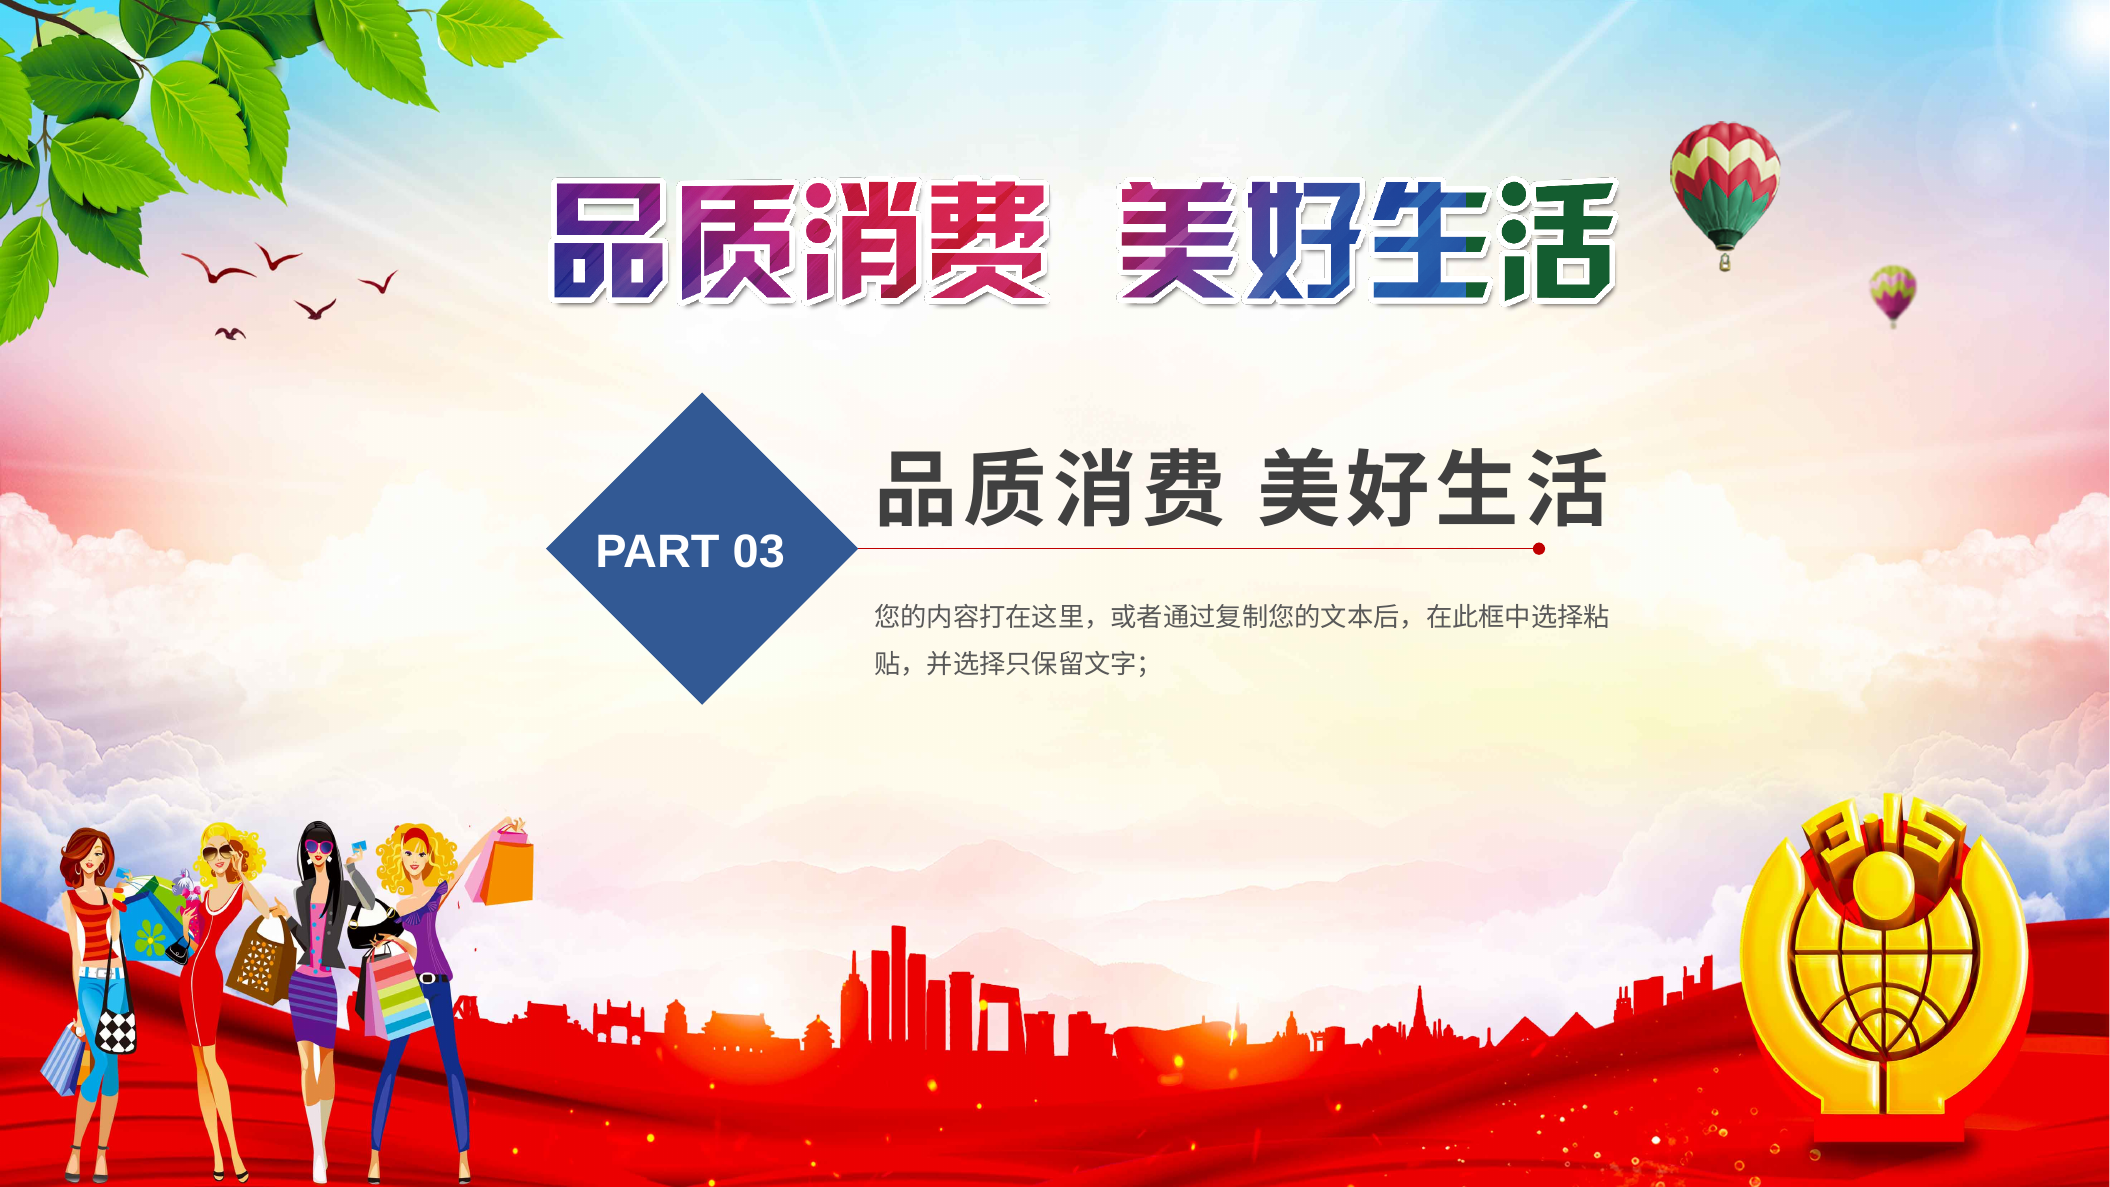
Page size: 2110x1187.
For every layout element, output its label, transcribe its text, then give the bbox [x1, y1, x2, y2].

text_box 品质消费 美好生活 [859, 427, 1705, 544]
text_box 您的内容打在这里，或者通过复制您的文本后，在此框中选择粘贴，并选择只保留文字； [859, 576, 1647, 688]
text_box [545, 392, 859, 705]
picture [0, 0, 2110, 1187]
